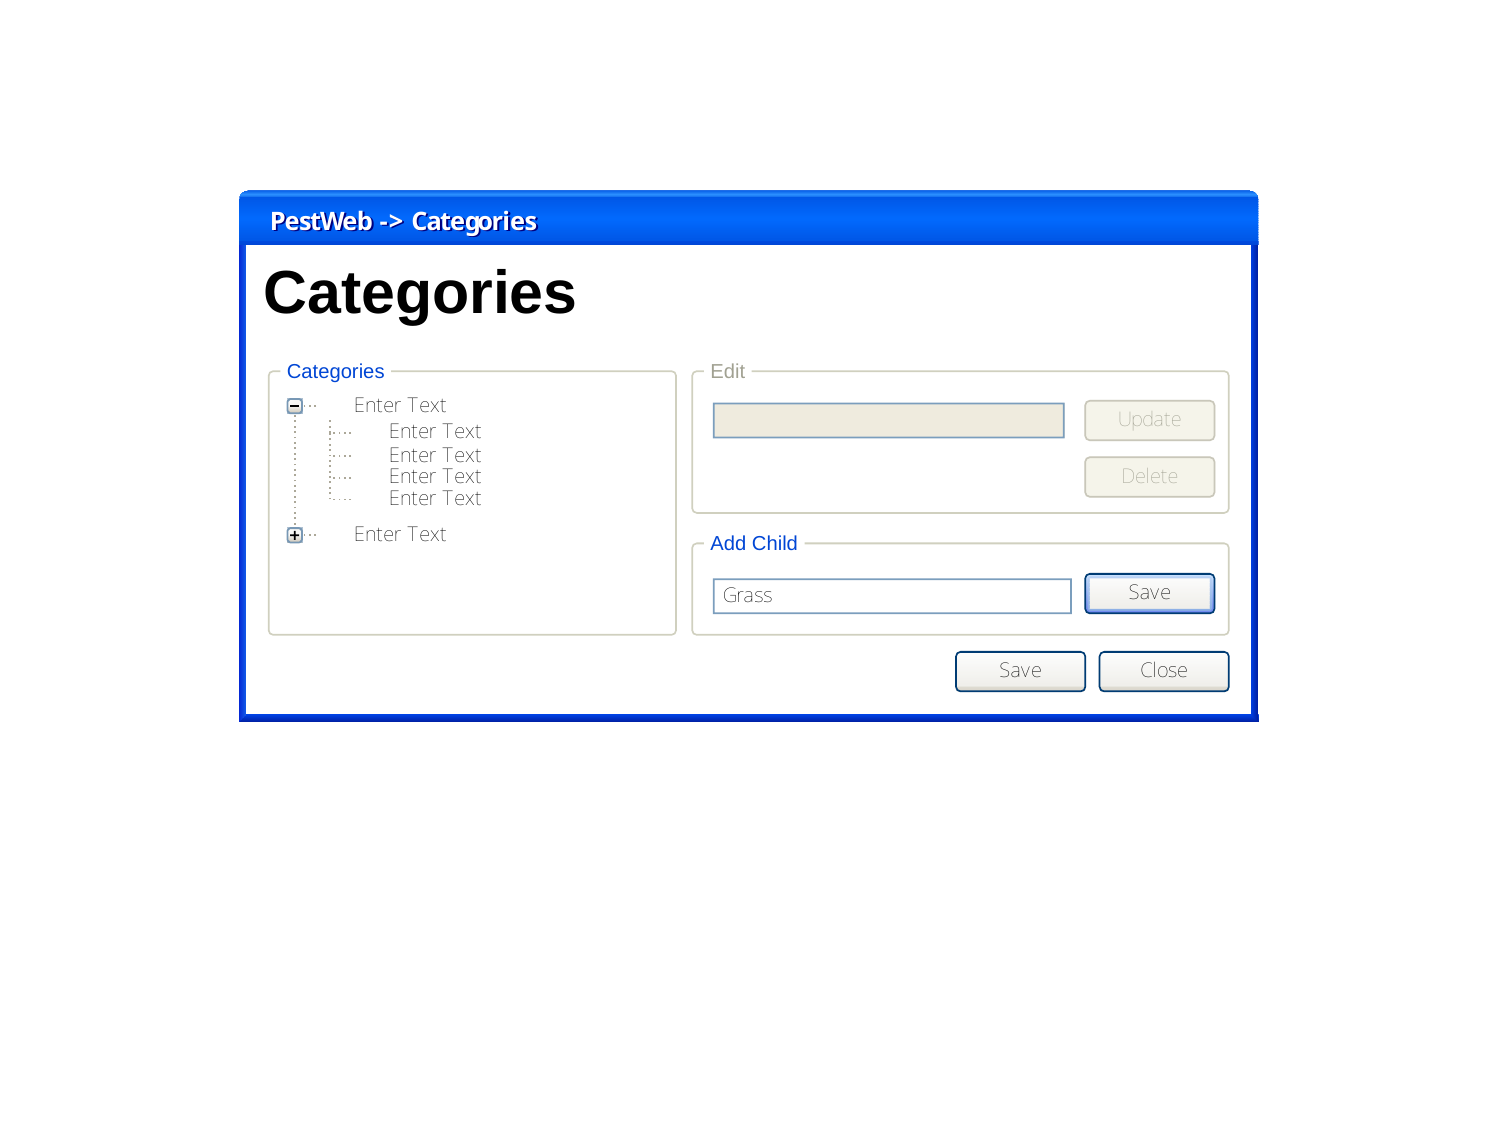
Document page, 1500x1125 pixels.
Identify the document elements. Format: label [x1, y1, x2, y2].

text_box [234, 187, 1264, 727]
